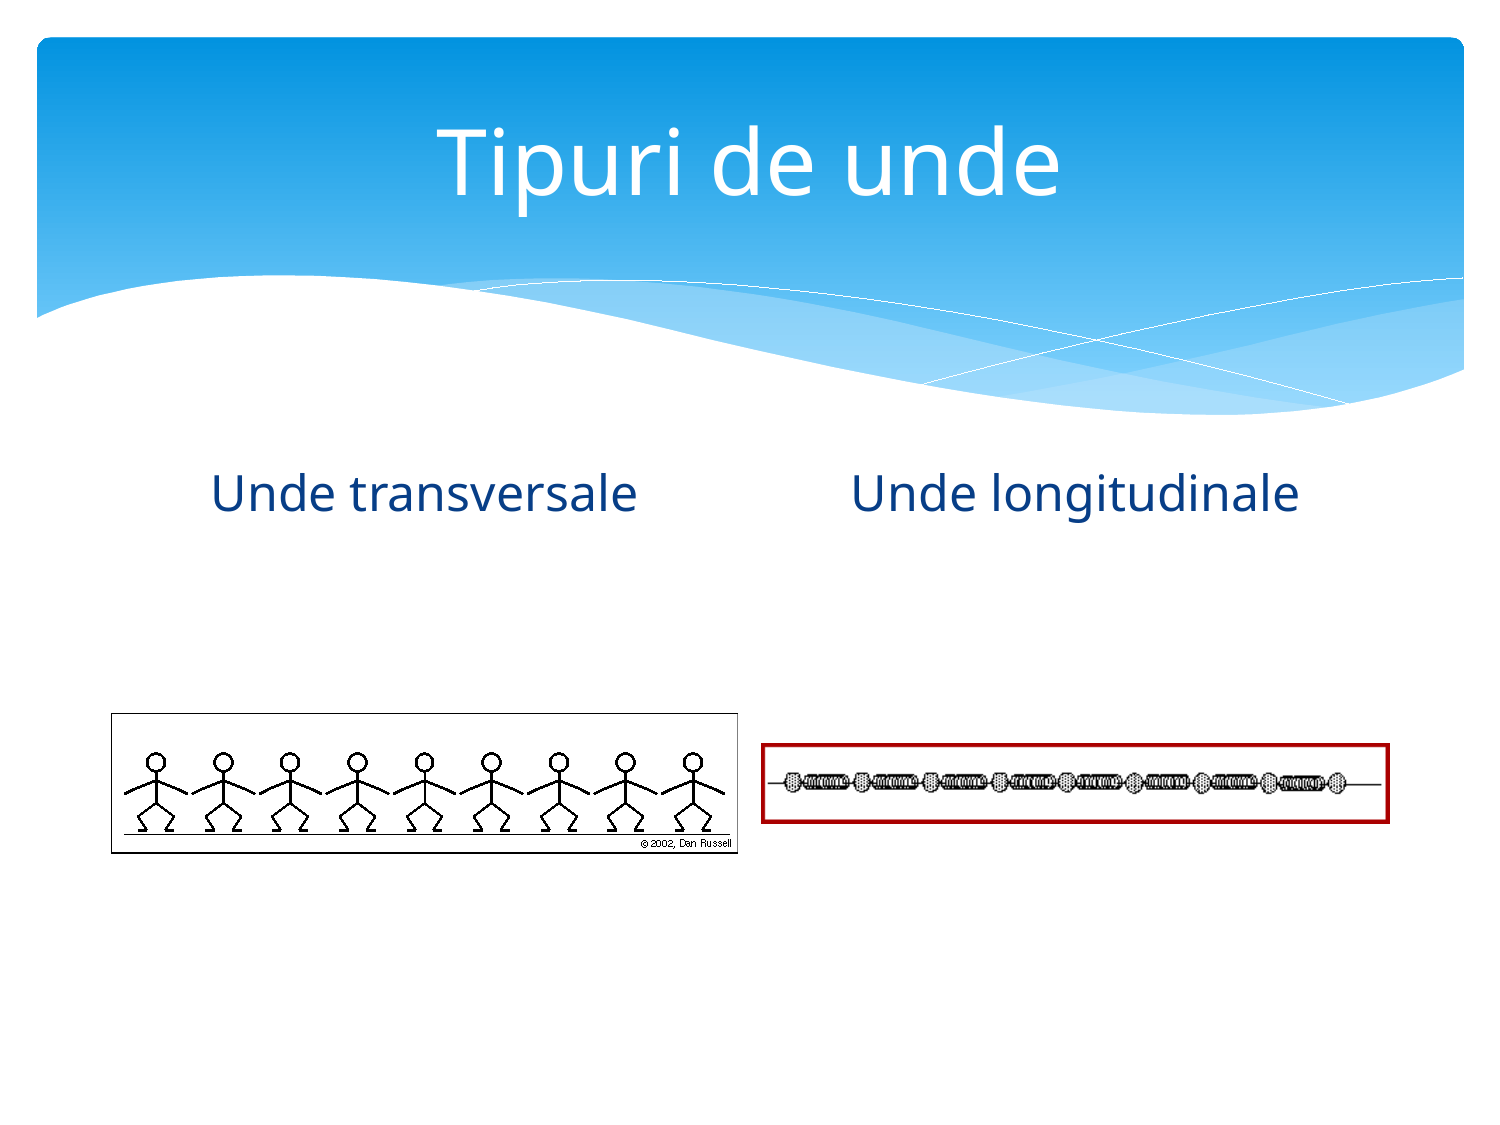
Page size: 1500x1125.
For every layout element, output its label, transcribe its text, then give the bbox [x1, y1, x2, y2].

title Tipuri de unde [75, 55, 1425, 261]
list Unde transversale [111, 439, 738, 545]
list Unde longitudinale [762, 439, 1390, 545]
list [110, 713, 738, 854]
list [761, 743, 1390, 824]
